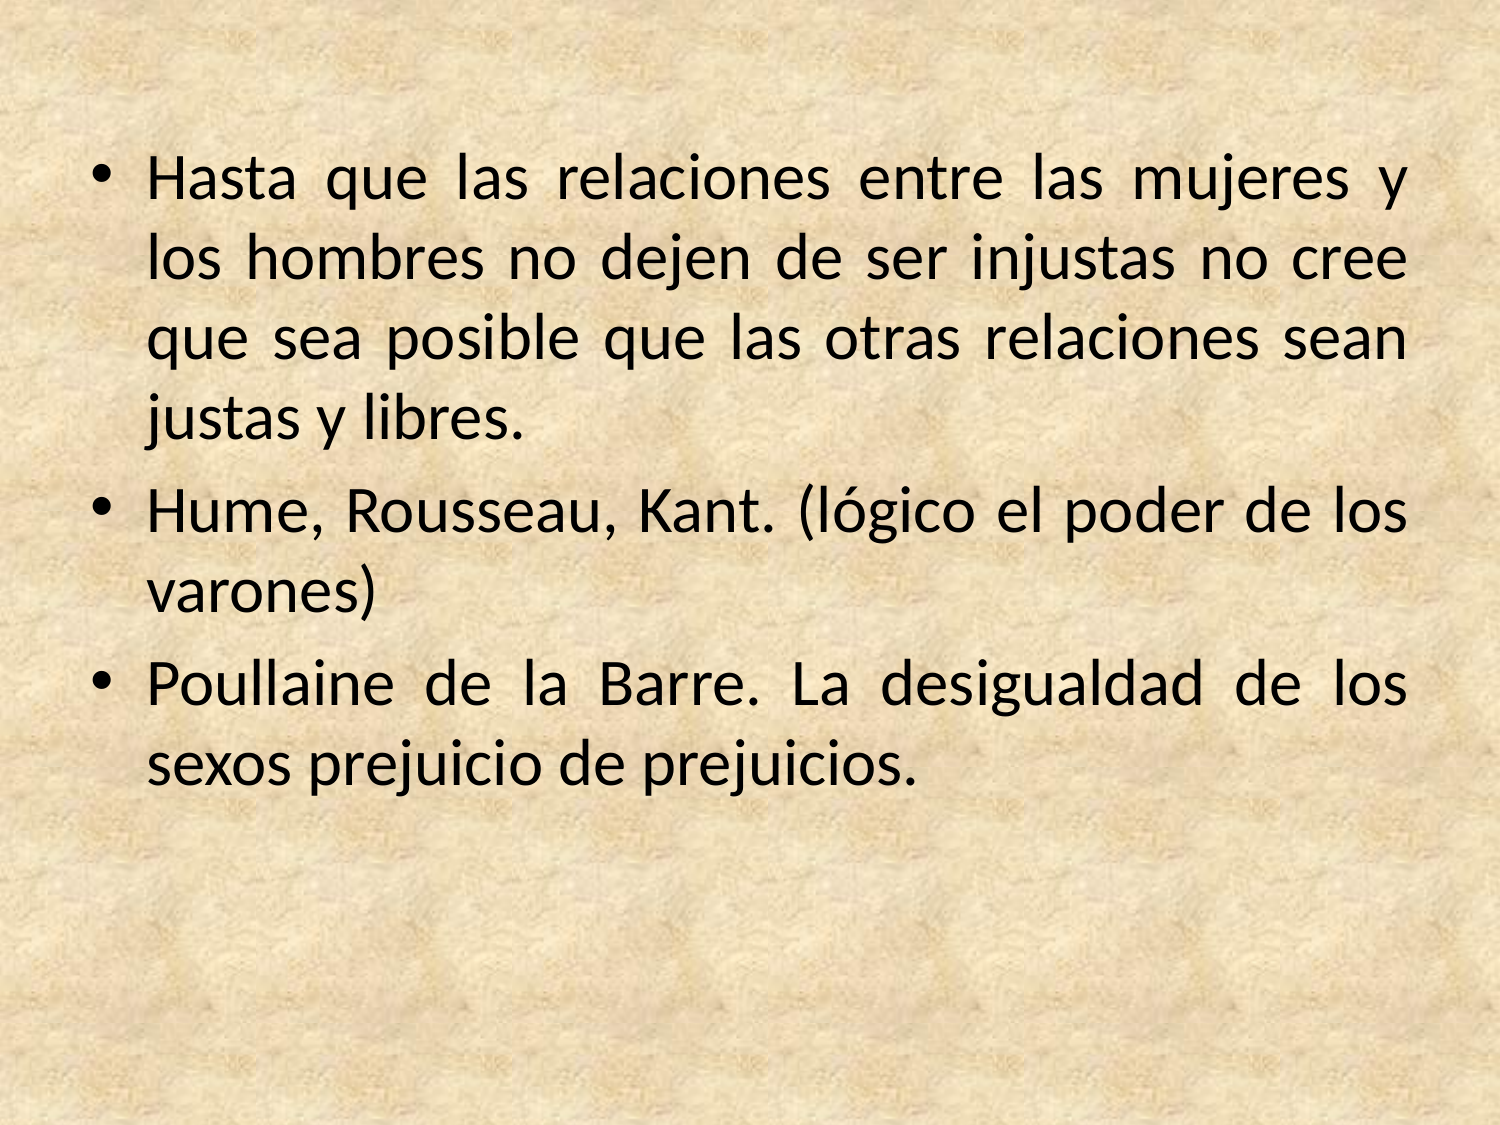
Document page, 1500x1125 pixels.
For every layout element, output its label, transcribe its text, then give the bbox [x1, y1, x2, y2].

list Hasta que las relaciones entre las mujeres y los hombres no dejen de ser injustas no cree que sea posible que las otras relaciones sean justas y libres. Hume, Rousseau, Kant. (lógico el poder de los varones) Poullaine de la Barre. La desigualdad de los sexos prejuicio de prejuicios. [75, 125, 1425, 1005]
picture [0, 0, 1500, 1125]
